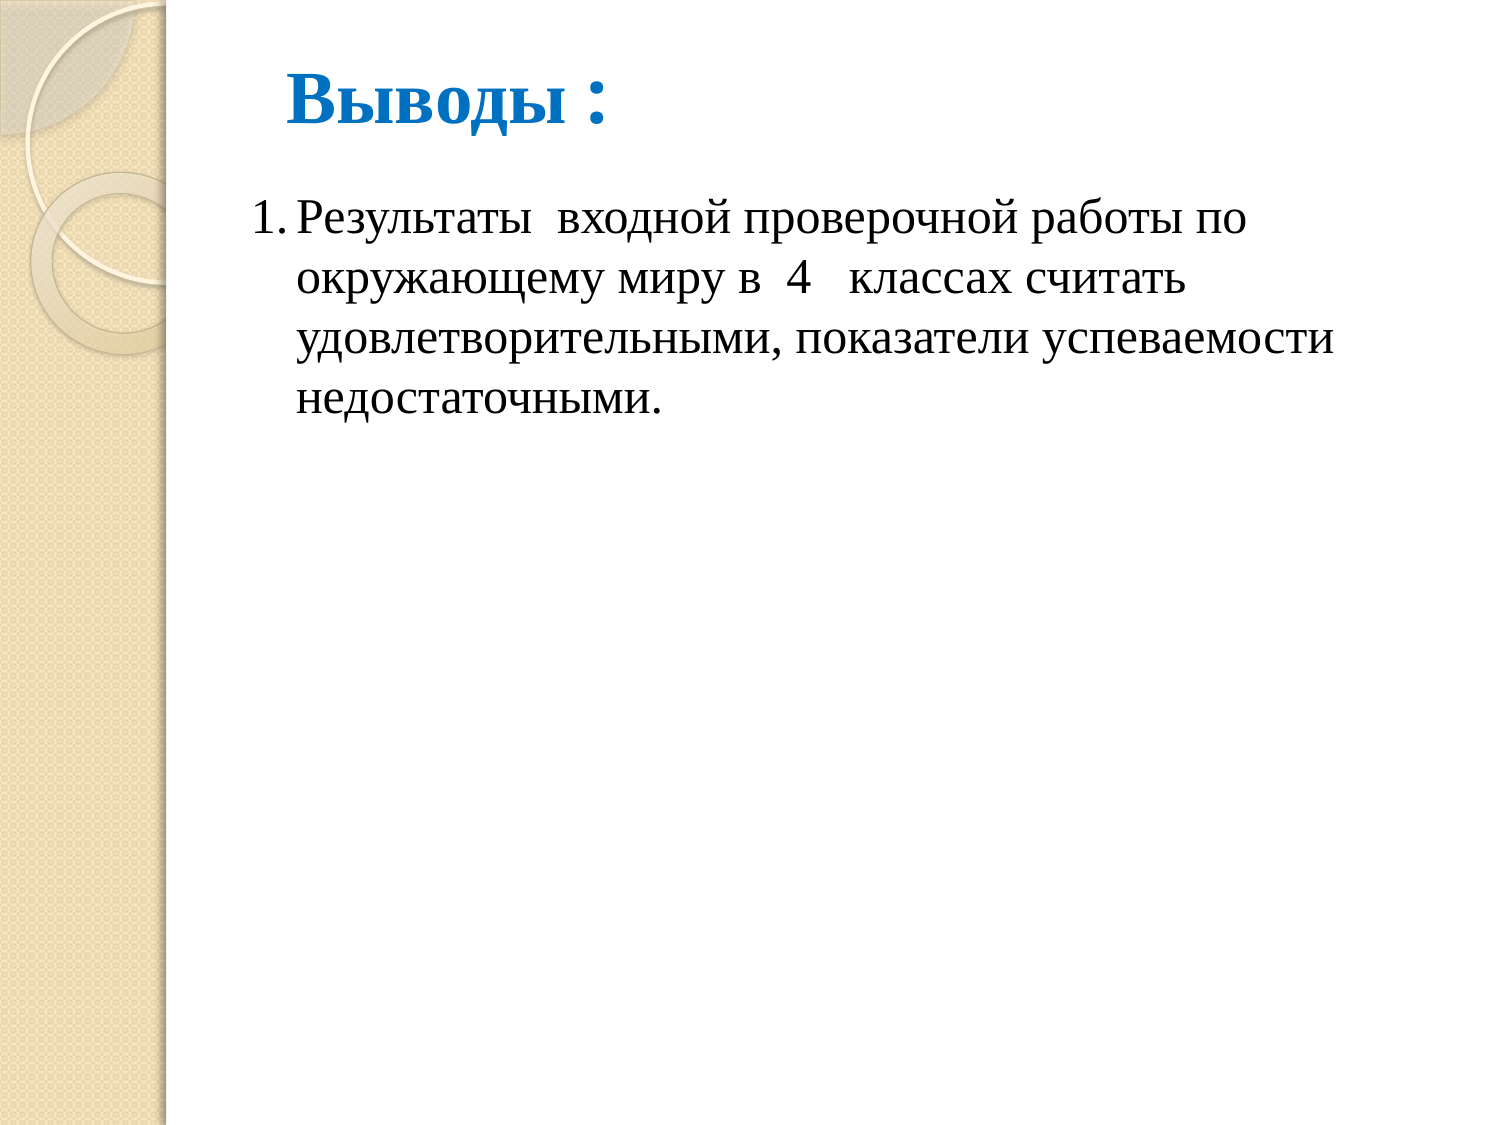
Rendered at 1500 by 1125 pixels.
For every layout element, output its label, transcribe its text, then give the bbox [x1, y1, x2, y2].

title Выводы : [234, 0, 1465, 188]
list 1. [222, 175, 1453, 964]
text_box Результаты входной проверочной работы по окружающему миру в 4 классах считать удовлетворительными, показатели успеваемости недостаточными. [281, 175, 1442, 431]
